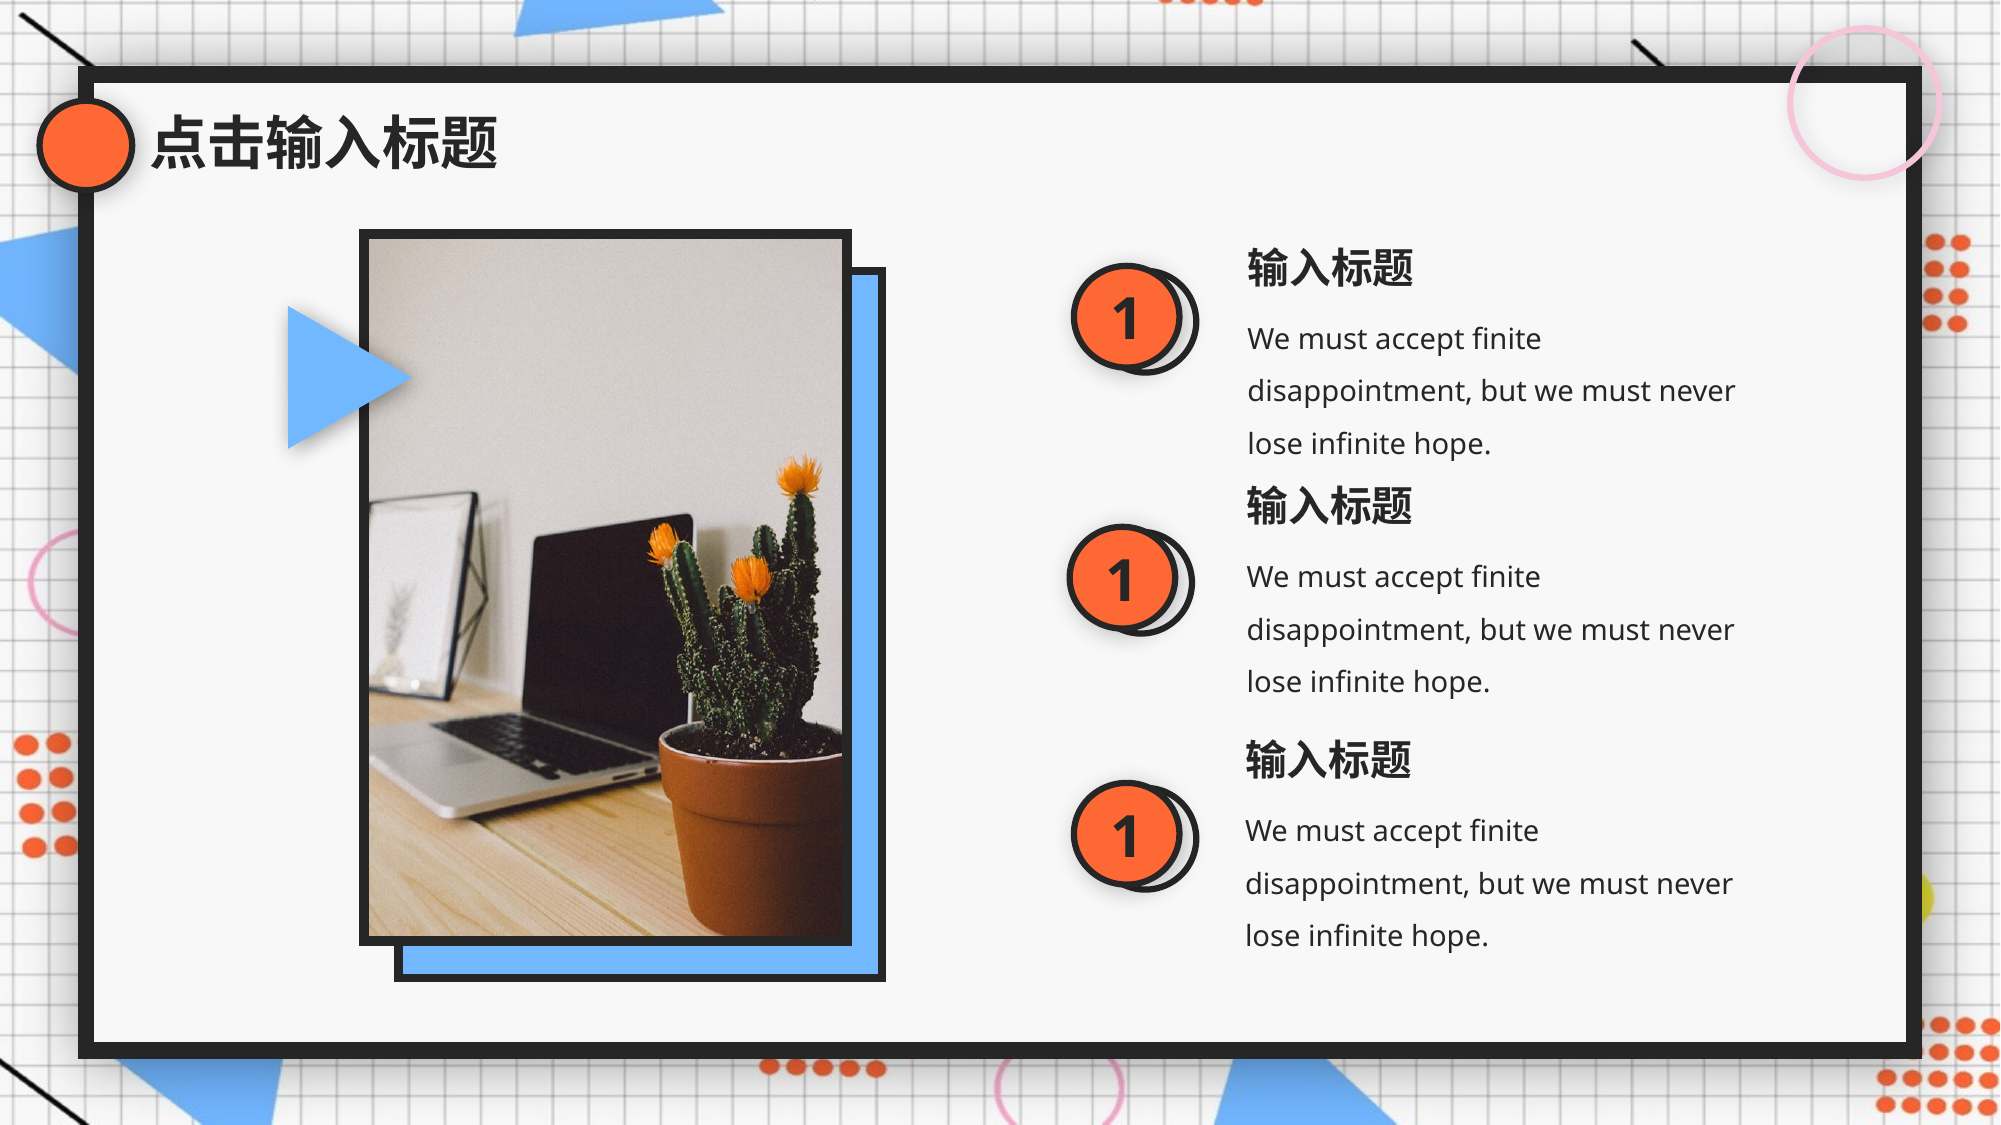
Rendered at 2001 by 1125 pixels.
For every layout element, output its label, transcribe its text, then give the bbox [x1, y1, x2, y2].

text_box We must accept finite disappointment, but we must never lose infinite hope. [1230, 787, 1758, 960]
text_box 输入标题 [1231, 472, 1429, 538]
text_box 输入标题 [1232, 234, 1430, 299]
text_box We must accept finite disappointment, but we must never lose infinite hope. [1231, 533, 1760, 706]
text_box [39, 99, 516, 191]
text_box [85, 73, 1915, 1051]
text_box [1069, 526, 1192, 634]
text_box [1073, 782, 1197, 890]
text_box [286, 303, 363, 451]
text_box 输入标题 [1230, 726, 1428, 792]
text_box We must accept finite disappointment, but we must never lose infinite hope. [1232, 295, 1760, 468]
picture [0, 0, 2001, 1125]
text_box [1073, 265, 1197, 373]
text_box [363, 234, 882, 978]
text_box [1789, 27, 1941, 179]
